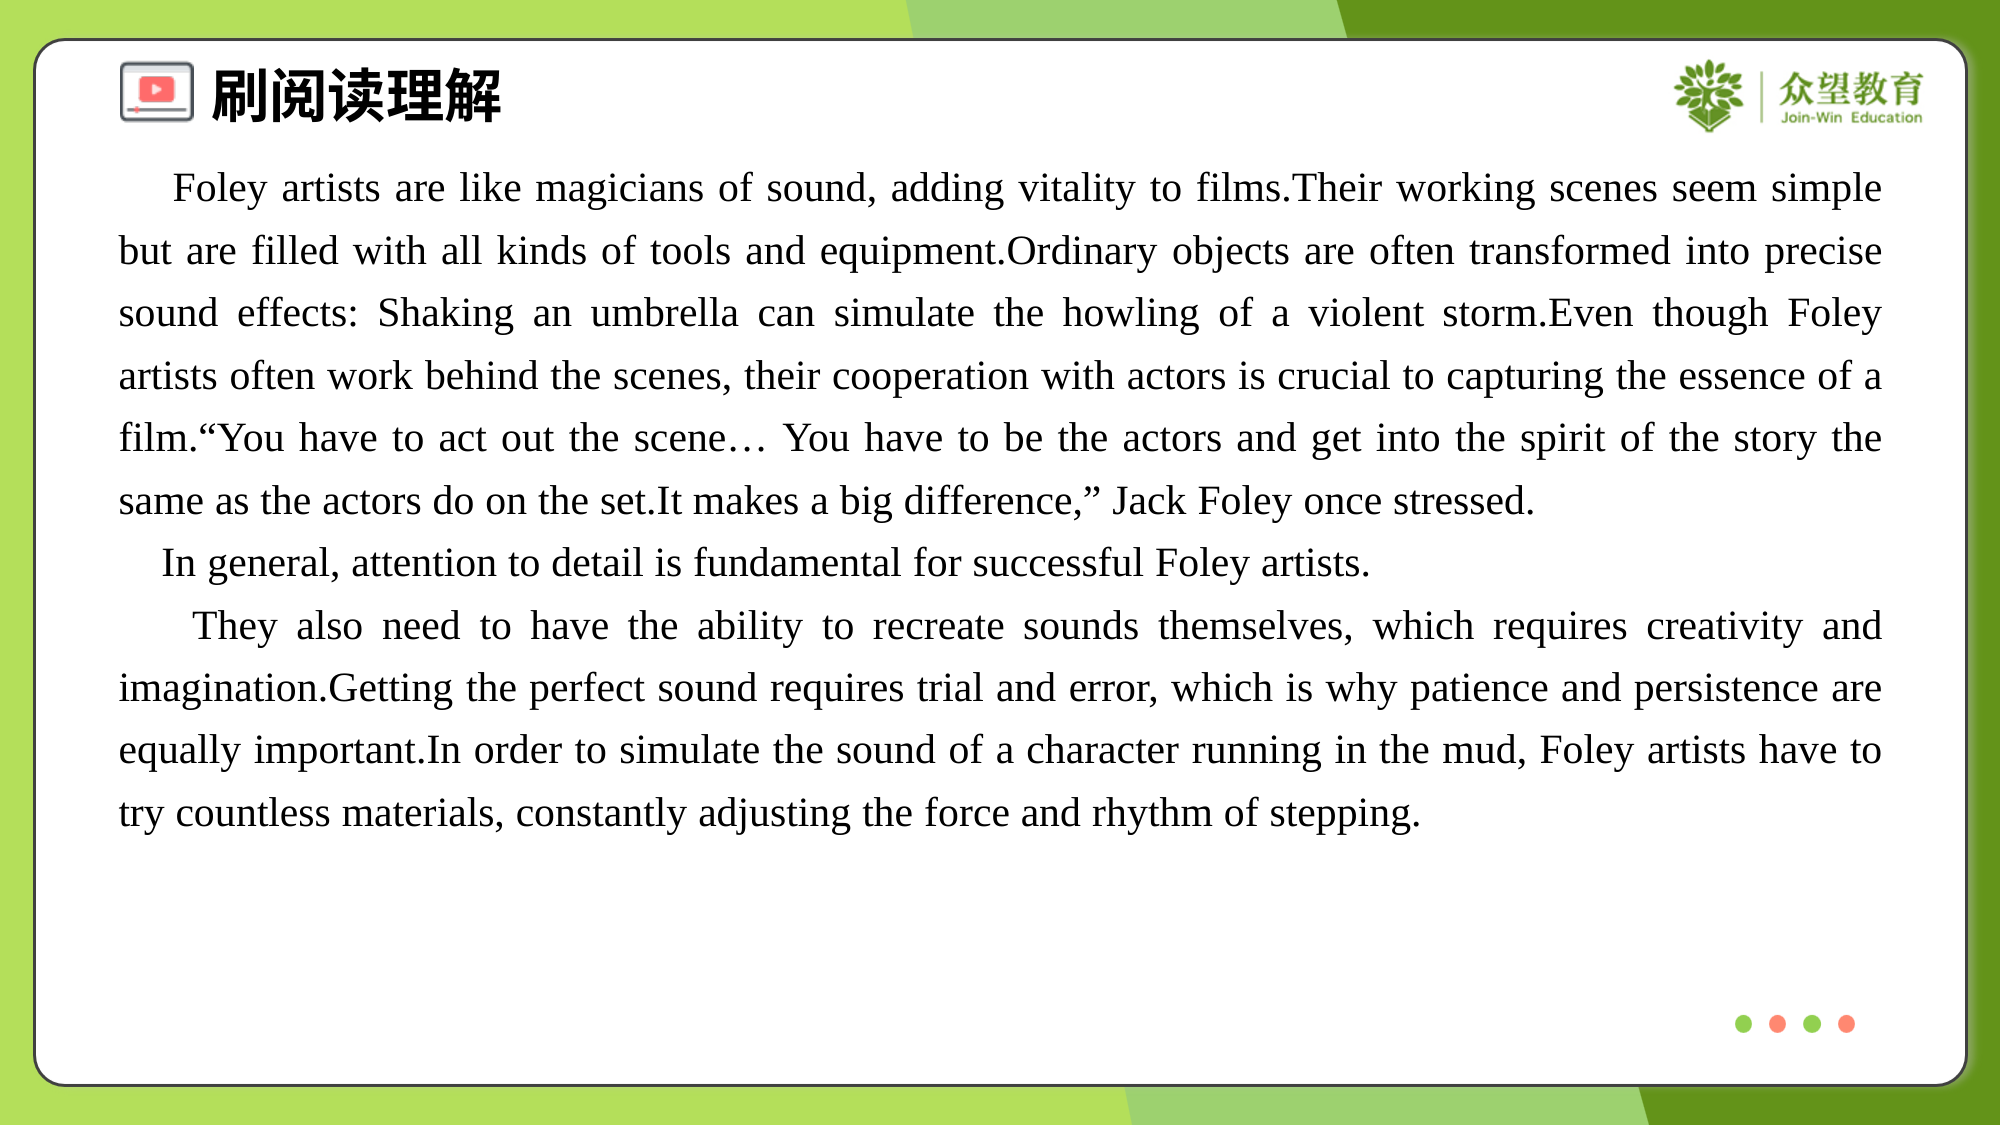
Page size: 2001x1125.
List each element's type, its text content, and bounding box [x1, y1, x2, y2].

text_box Foley artists are like magicians of sound, adding vitality to films.Their working scenes seem simple but are filled with all kinds of tools and equipment.Ordinary objects are often transformed into precise sound effects: Shaking an umbrella can simulate the howling of a violent storm.Even though Foley artists often work behind the scenes, their cooperation with actors is crucial to capturing the essence of a film.“You have to act out the scene… You have to be the actors and get into the spirit of the story the same as the actors do on the set.It makes a big difference,” Jack Foley once stressed. In general, attention to detail is fundamental for successful Foley artists. They also need to have the ability to recreate sounds themselves, which requires creativity and imagination.Getting the perfect sound requires trial and error, which is why patience and persistence are equally important.In order to simulate the sound of a character running in the mud, Foley artists have to try countless materials, constantly adjusting the force and rhythm of stepping. [118, 147, 1883, 961]
picture [0, 0, 2000, 1125]
